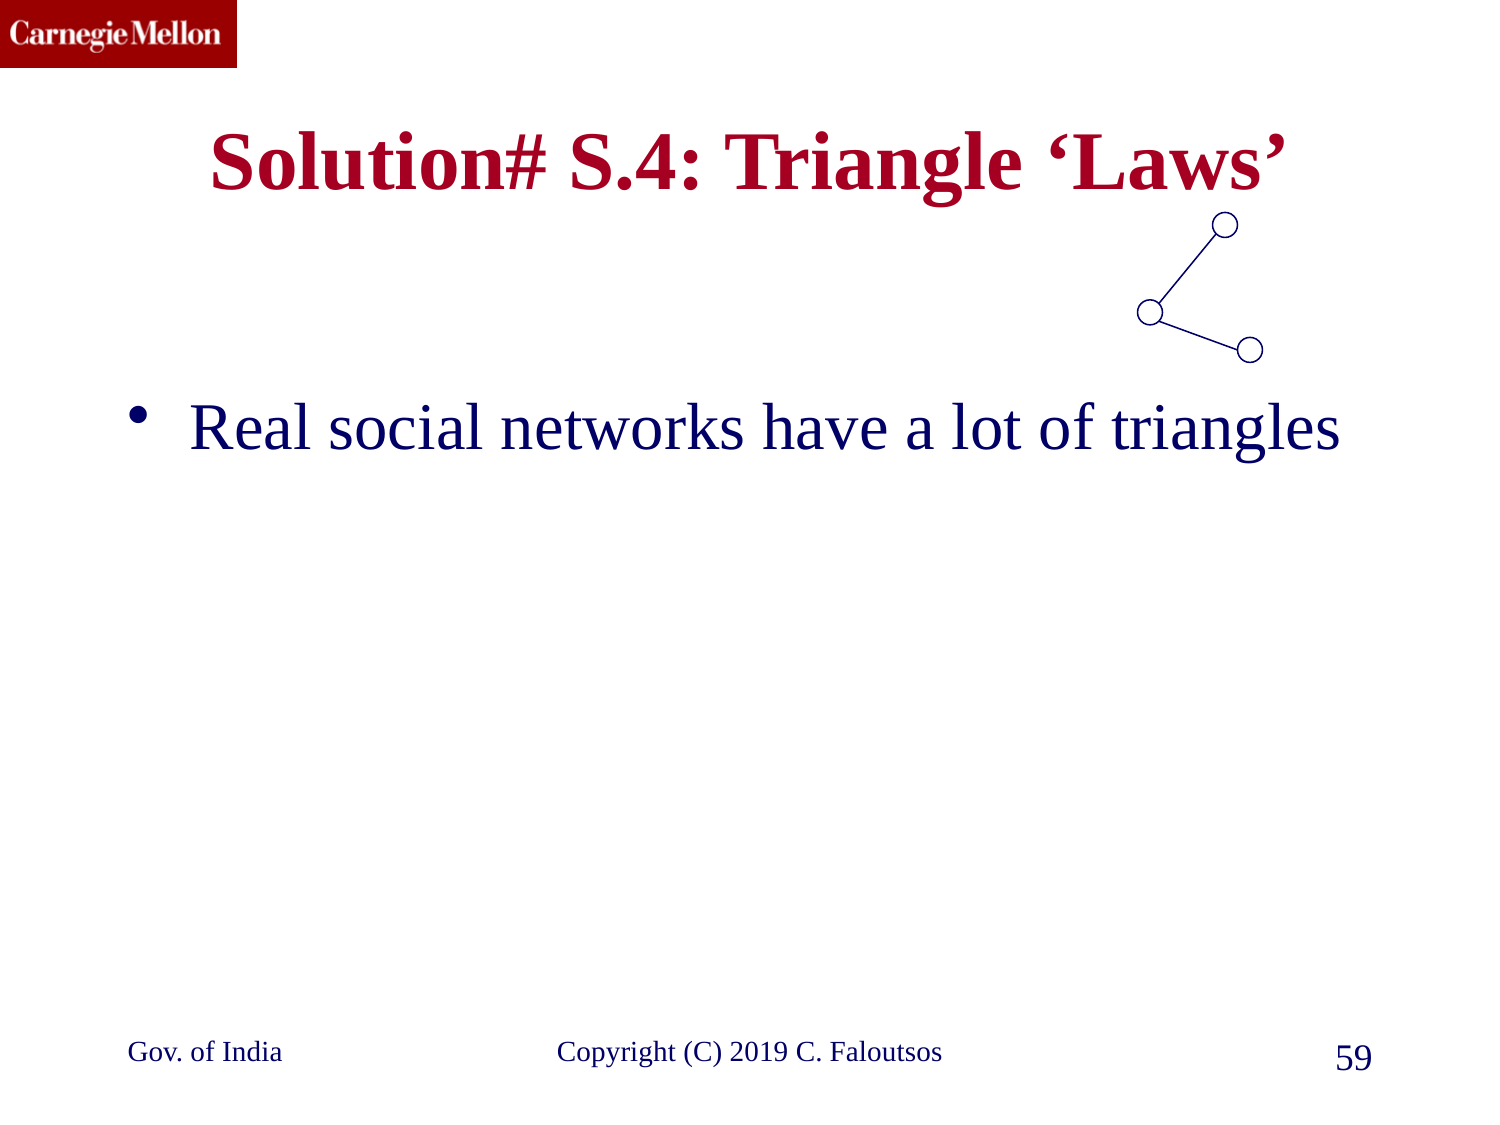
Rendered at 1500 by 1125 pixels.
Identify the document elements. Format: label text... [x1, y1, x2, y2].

footer Copyright (C) 2019 C. Faloutsos [512, 1051, 988, 1101]
slide_number 59 [1074, 1051, 1388, 1101]
picture [0, 0, 237, 68]
slide_number Gov. of India [112, 1024, 426, 1101]
list Real social networks have a lot of triangles [112, 374, 1388, 1051]
title Solution# S.4: Triangle ‘Laws’ [112, 99, 1388, 213]
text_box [1137, 212, 1263, 363]
